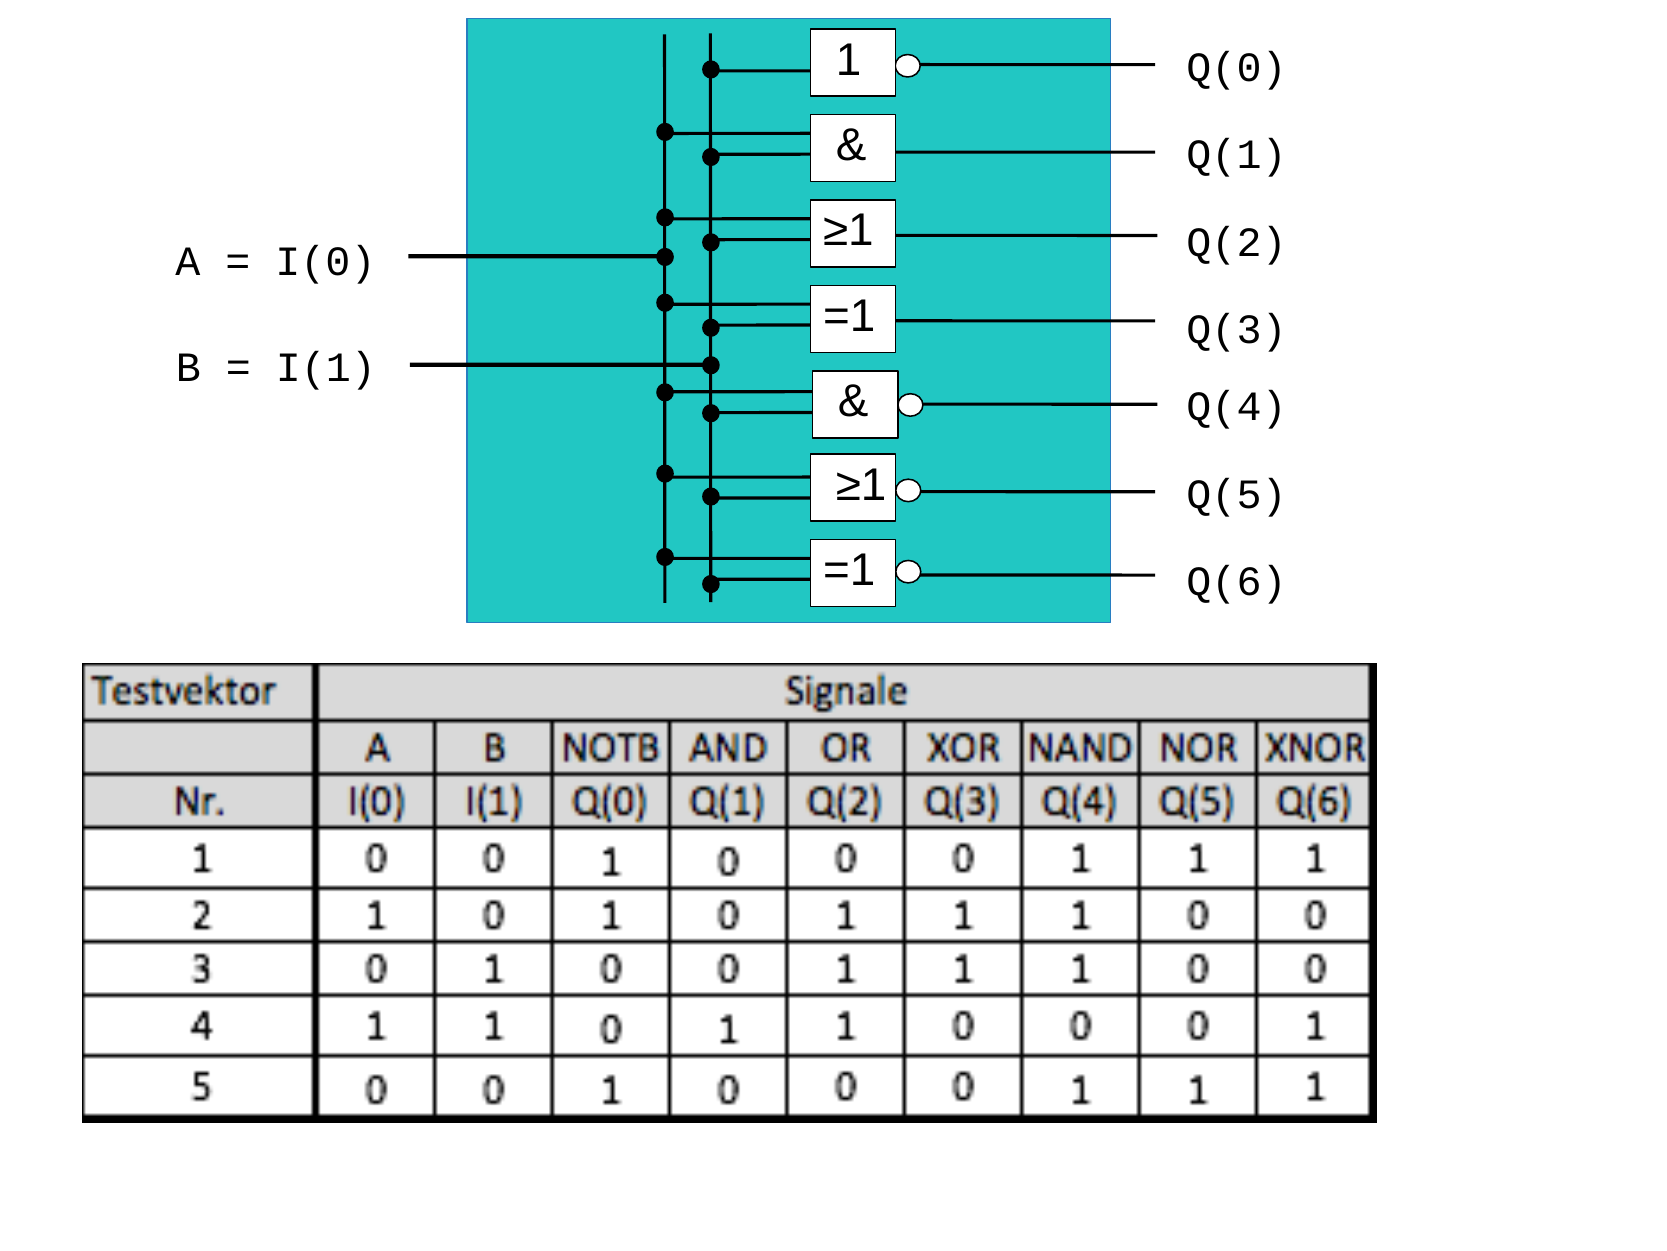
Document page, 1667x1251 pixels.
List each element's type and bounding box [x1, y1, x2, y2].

text_box [167, 18, 1294, 623]
picture [82, 663, 1377, 1123]
